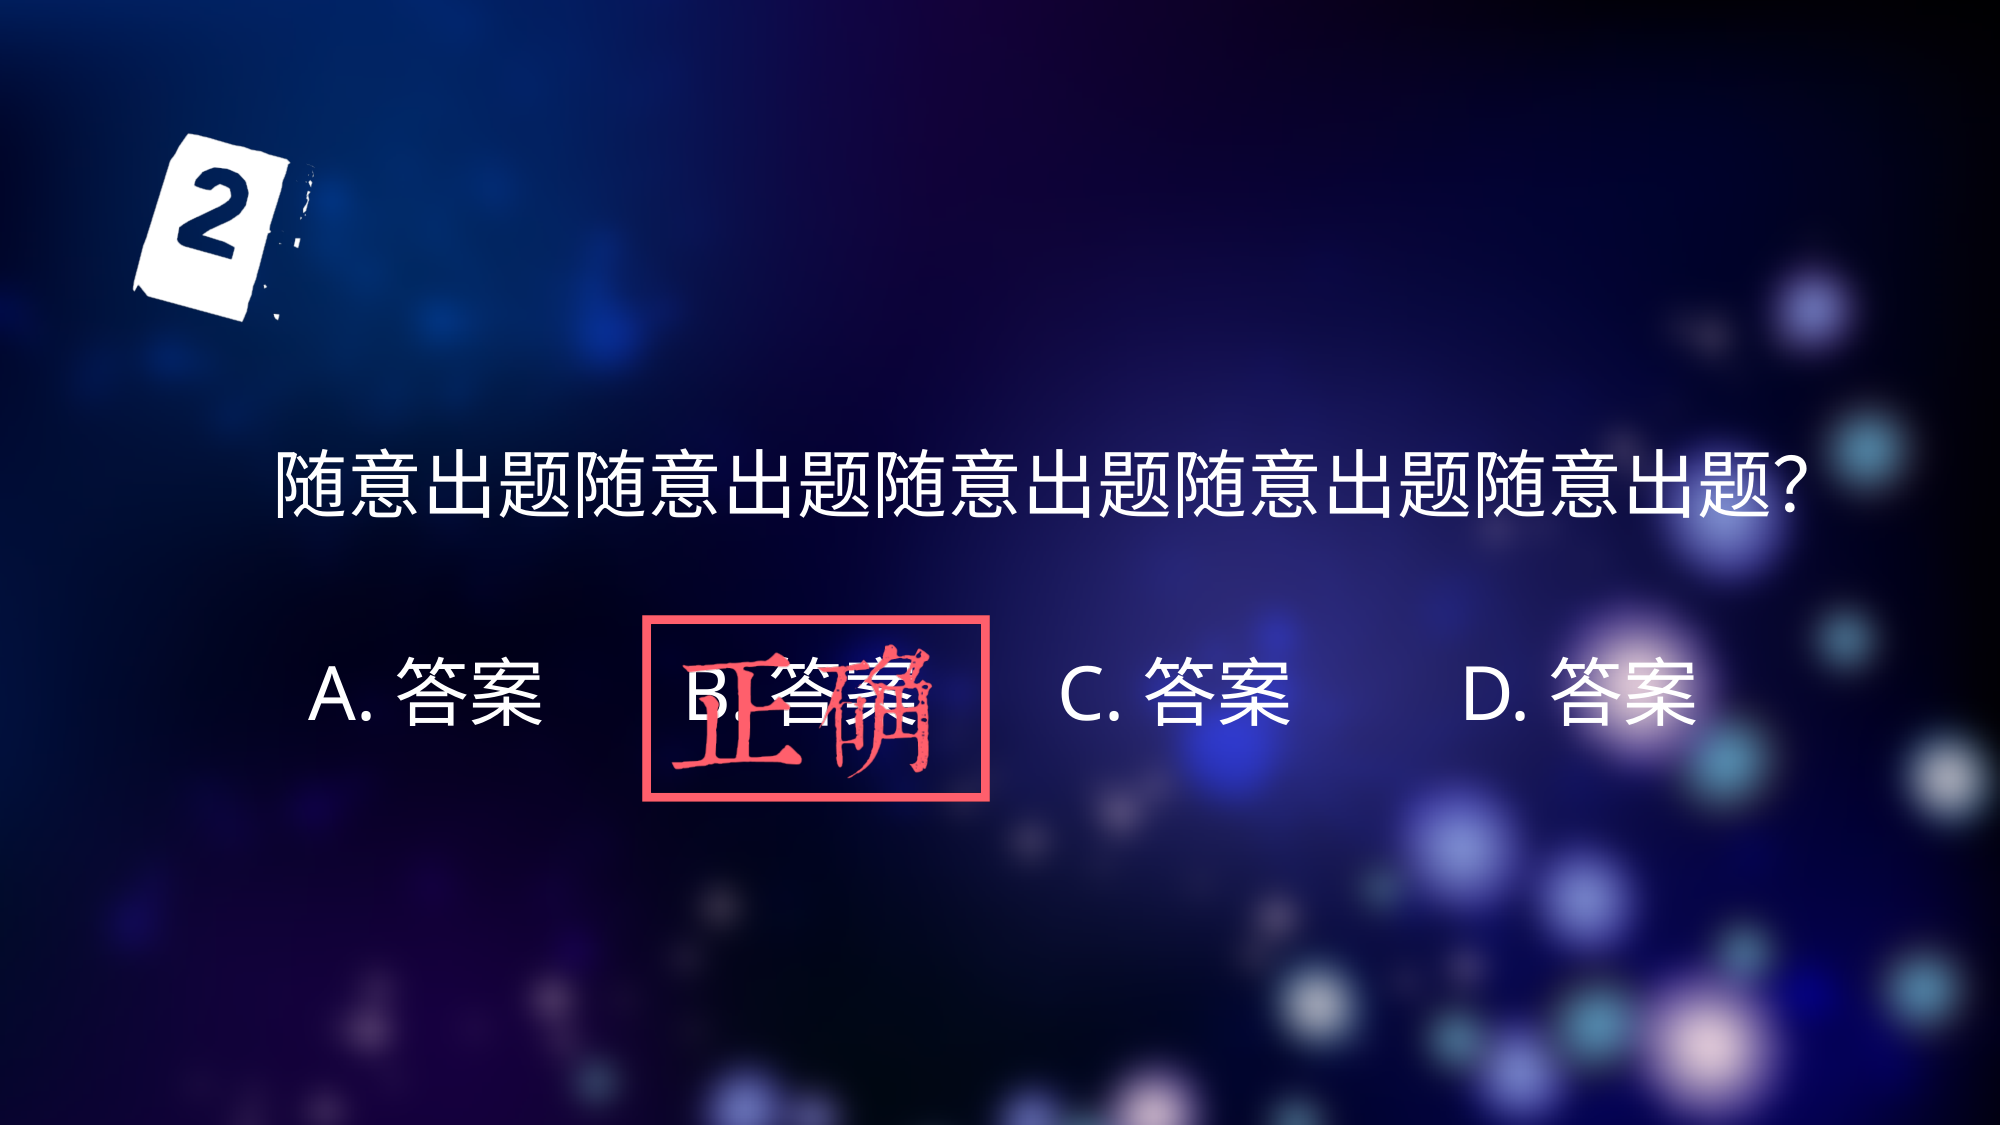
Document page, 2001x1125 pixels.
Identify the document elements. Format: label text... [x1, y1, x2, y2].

text_box D.答案 [1444, 637, 1791, 743]
text_box A.答案 [293, 637, 584, 743]
picture [0, 0, 2000, 1125]
text_box 随意出题随意出题随意出题随意出题随意出题？ [258, 429, 1933, 535]
text_box C.答案 [1043, 637, 1389, 743]
